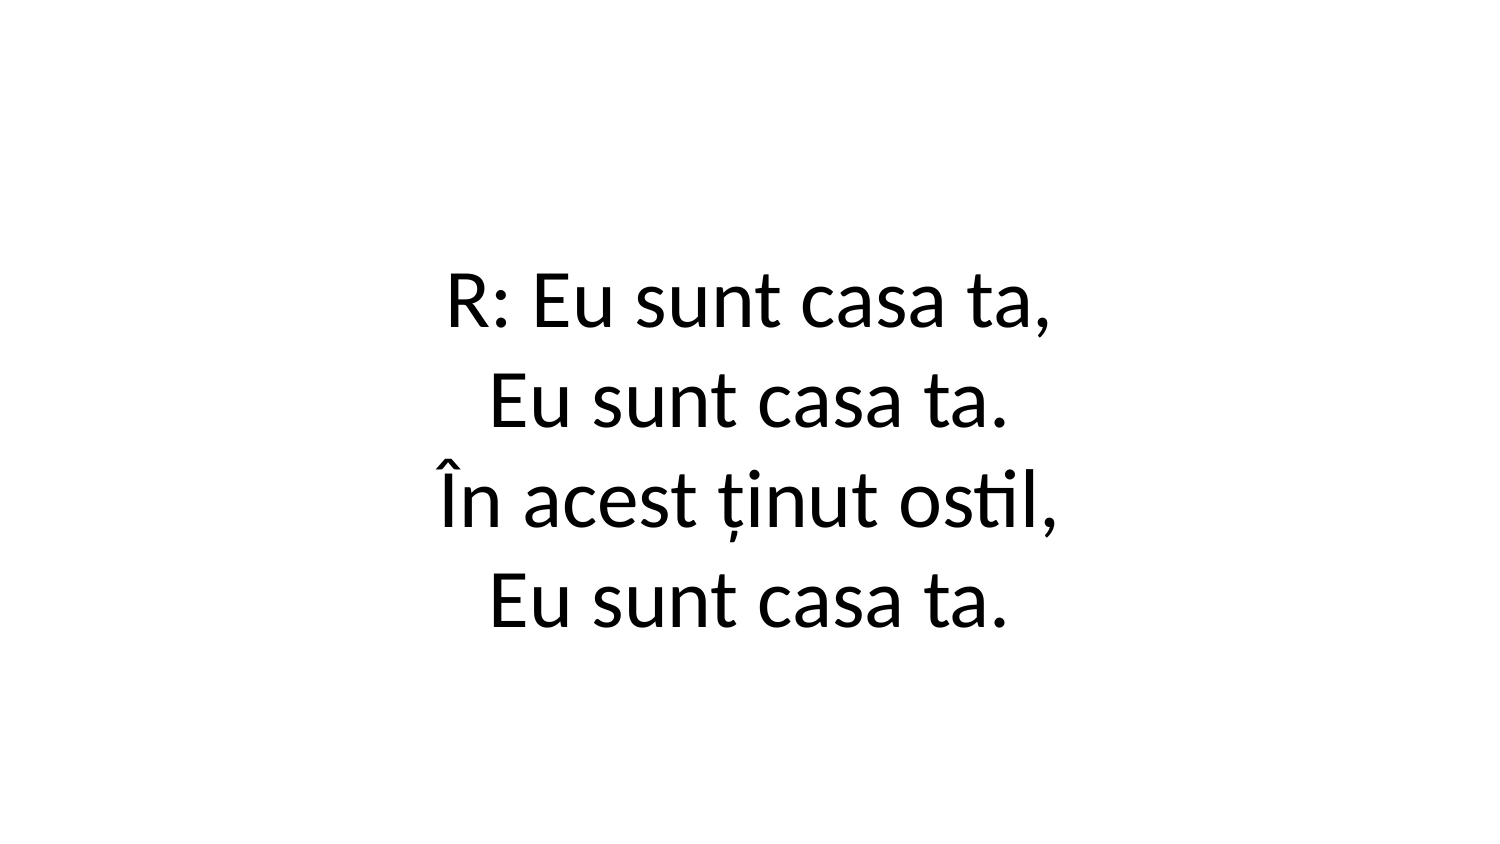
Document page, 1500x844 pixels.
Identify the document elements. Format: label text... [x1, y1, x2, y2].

text_box R: Eu sunt casa ta, Eu sunt casa ta. În acest ținut ostil, Eu sunt casa ta. [424, 192, 1076, 652]
